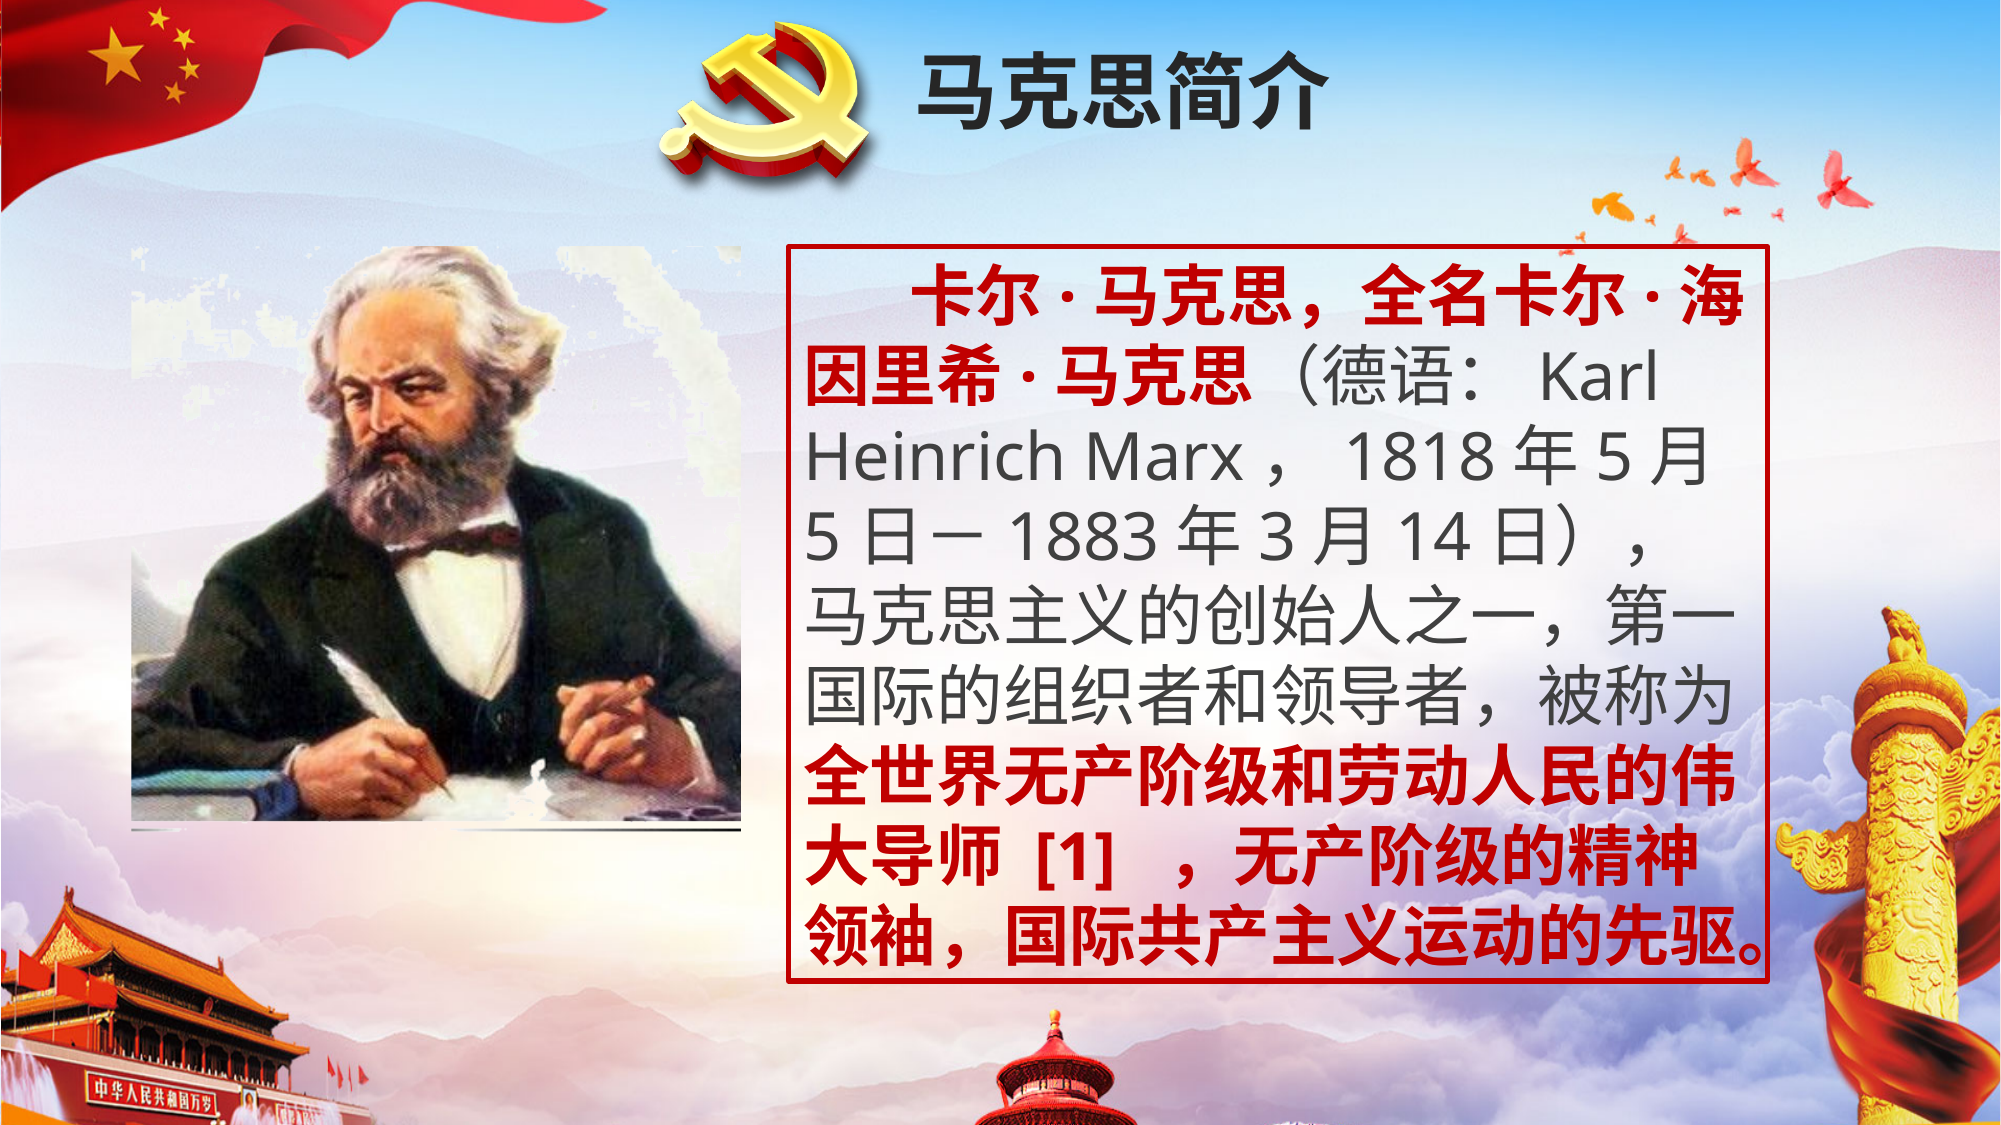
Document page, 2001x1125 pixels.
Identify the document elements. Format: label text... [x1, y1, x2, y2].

picture [0, 0, 2001, 1125]
text_box 马克思简介 [899, 32, 1346, 147]
text_box 卡尔·马克思，全名卡尔·海因里希·马克思（德语：Karl Heinrich Marx，1818年5月5日－1883年3月14日），马克思主义的创始人之一，第一国际的组织者和领导者，被称为全世界无产阶级和劳动人民的伟大导师 [1] ，无产阶级的精神领袖，国际共产主义运动的先驱。 [788, 246, 1768, 982]
